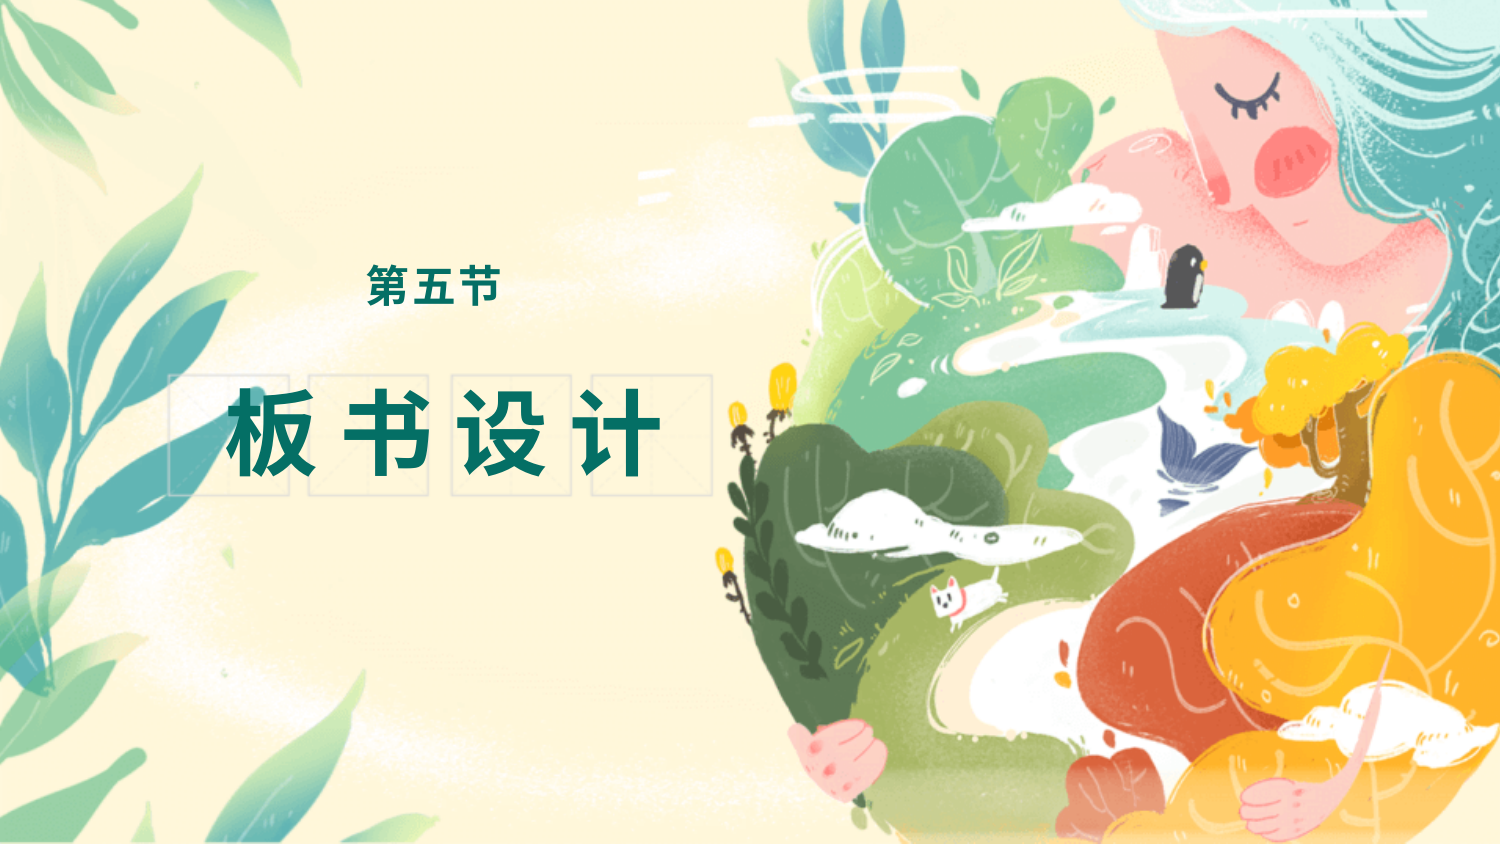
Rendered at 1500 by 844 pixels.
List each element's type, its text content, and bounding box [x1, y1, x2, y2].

text_box 第五节 [353, 253, 515, 318]
text_box 板 书 设 计 [213, 368, 675, 493]
picture [0, 0, 1500, 844]
